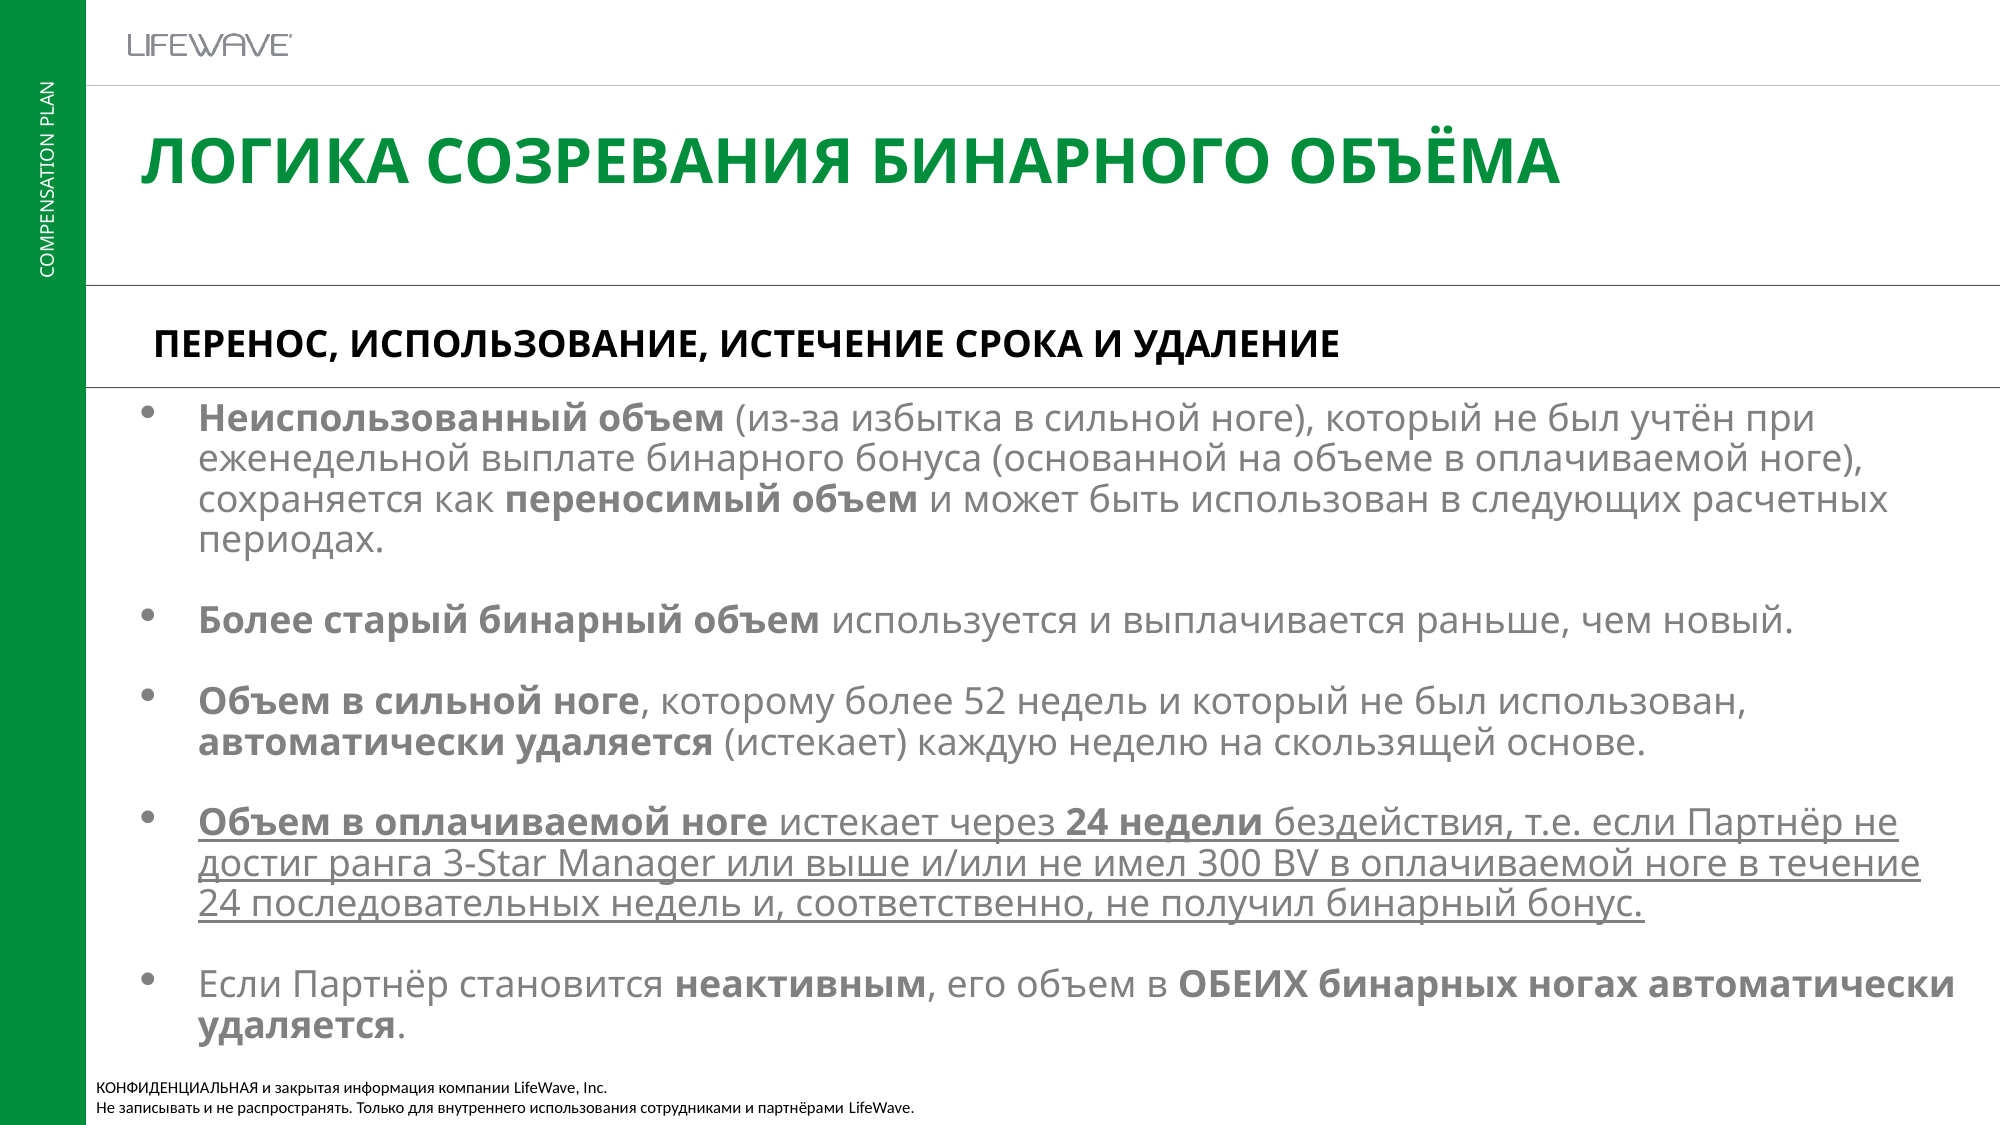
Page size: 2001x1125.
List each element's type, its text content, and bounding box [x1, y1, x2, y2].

list Неиспользованный объем (из-за избытка в сильной ноге), который не был учтён при еженедельной выплате бинарного бонуса (основанной на объеме в оплачиваемой ноге), сохраняется как переносимый объем и может быть использован в следующих расчетных периодах. Более старый бинарный объем используется и выплачивается раньше, чем новый. Объем в сильной ноге, которому более 52 недель и который не был использован, автоматически удаляется (истекает) каждую неделю на скользящей основе. Объем в оплачиваемой ноге истекает через 24 недели бездействия, т.е. если Партнёр не достиг ранга 3-Star Manager или выше и/или не имел 300 BV в оплачиваемой ноге в течение 24 последовательных недель и, соответственно, не получил бинарный бонус. Если Партнёр становится неактивным, его объем в ОБЕИХ бинарных ногах автоматически удаляется. [126, 391, 1973, 1057]
list ЛОГИКА СОЗРЕВАНИЯ БИНАРНОГО ОБЪЁМА [126, 122, 1642, 196]
text_box КОНФИДЕНЦИАЛЬНАЯ и закрытая информация компании LifeWave, Inc. Не записывать и не распространять. Только для внутреннего использования сотрудниками и партнёрами LifeWave. [81, 1069, 1000, 1125]
picture [126, 33, 292, 57]
list ПЕРЕНОС, ИСПОЛЬЗОВАНИЕ, ИСТЕЧЕНИЕ СРОКА И УДАЛЕНИЕ [138, 317, 1485, 370]
